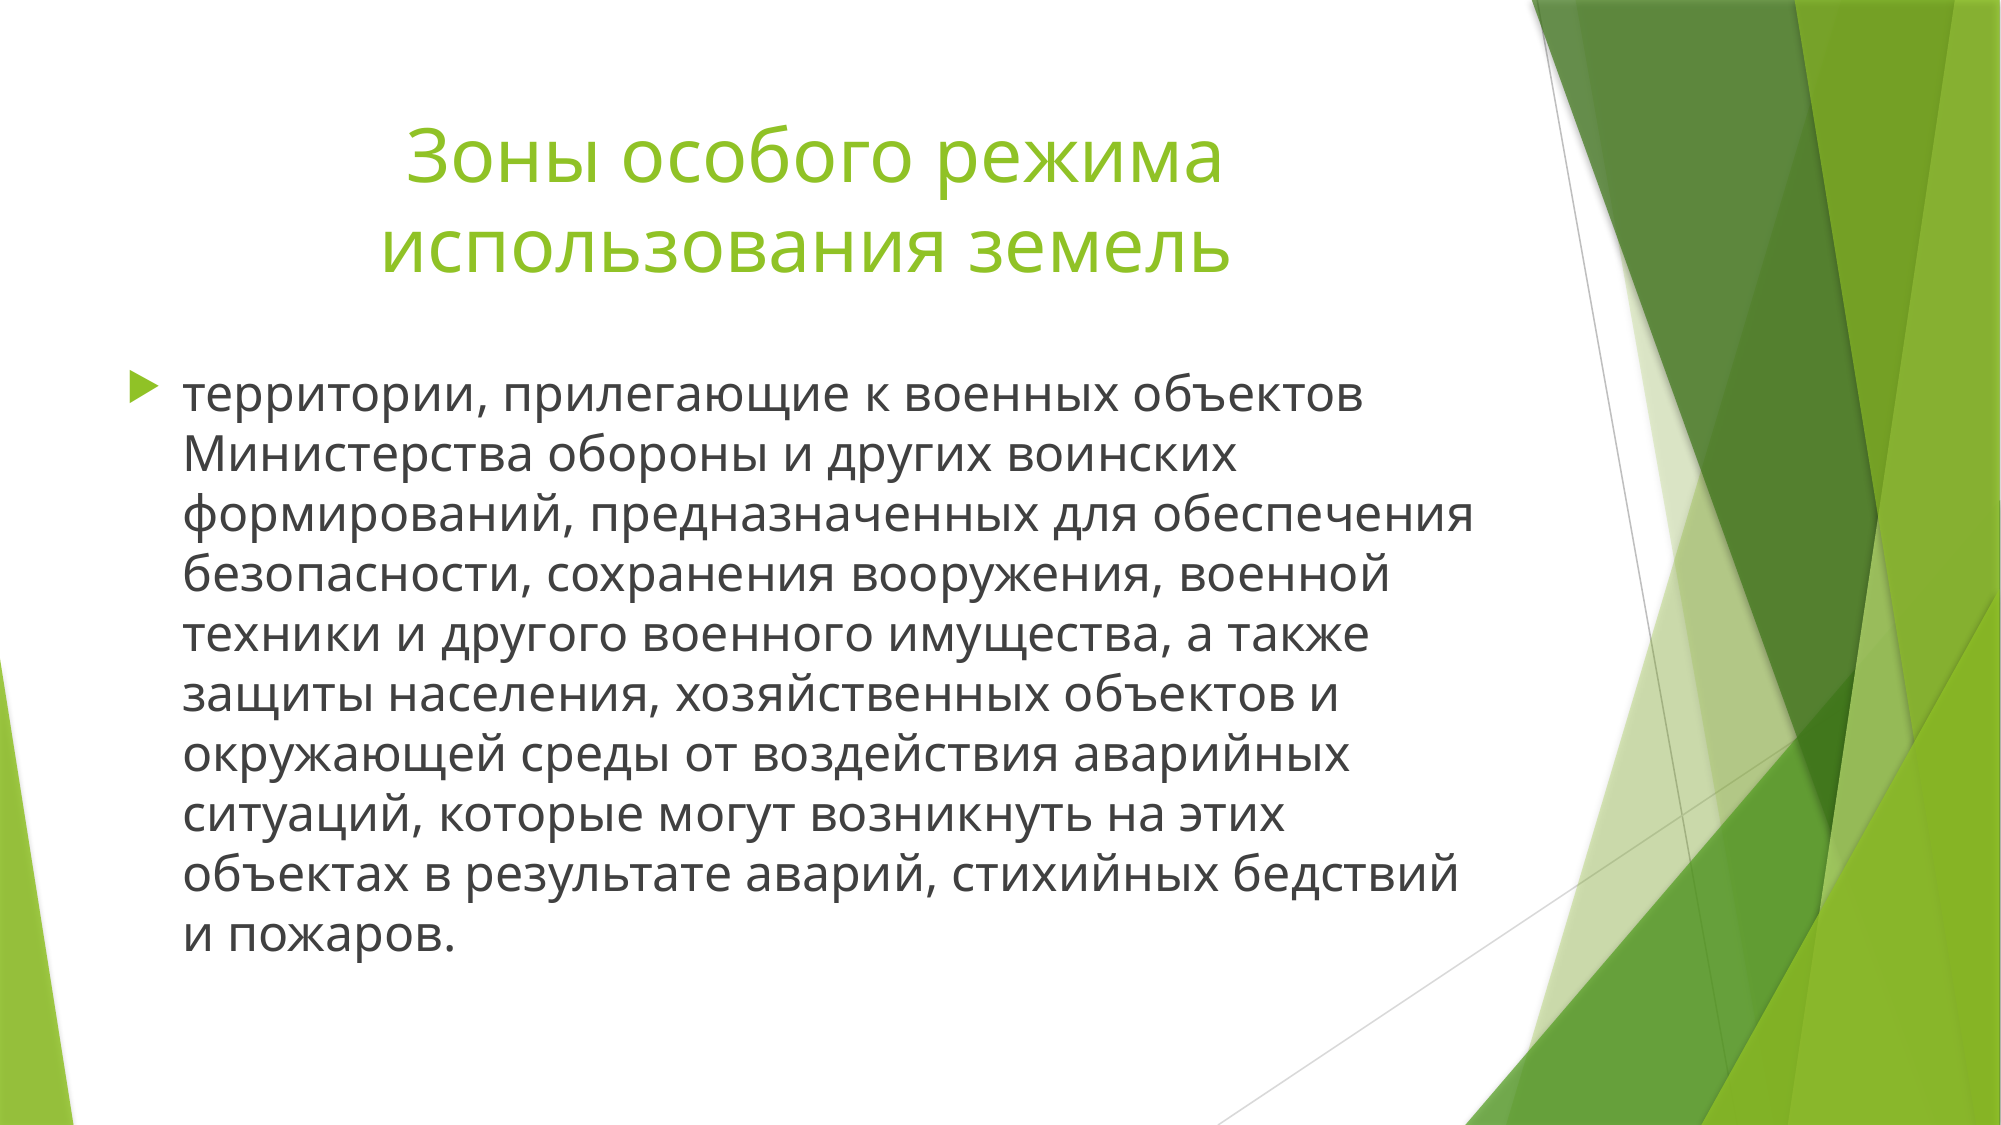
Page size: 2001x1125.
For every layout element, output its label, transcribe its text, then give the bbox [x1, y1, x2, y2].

list территории, прилегающие к военных объектов Министерства обороны и других воинских формирований, предназначенных для обеспечения безопасности, сохранения вооружения, военной техники и другого военного имущества, а также защиты населения, хозяйственных объектов и окружающей среды от воздействия аварийных ситуаций, которые могут возникнуть на этих объектах в результате аварий, стихийных бедствий и пожаров. [111, 354, 1522, 992]
title Зоны особого режима использования земель [111, 99, 1522, 317]
